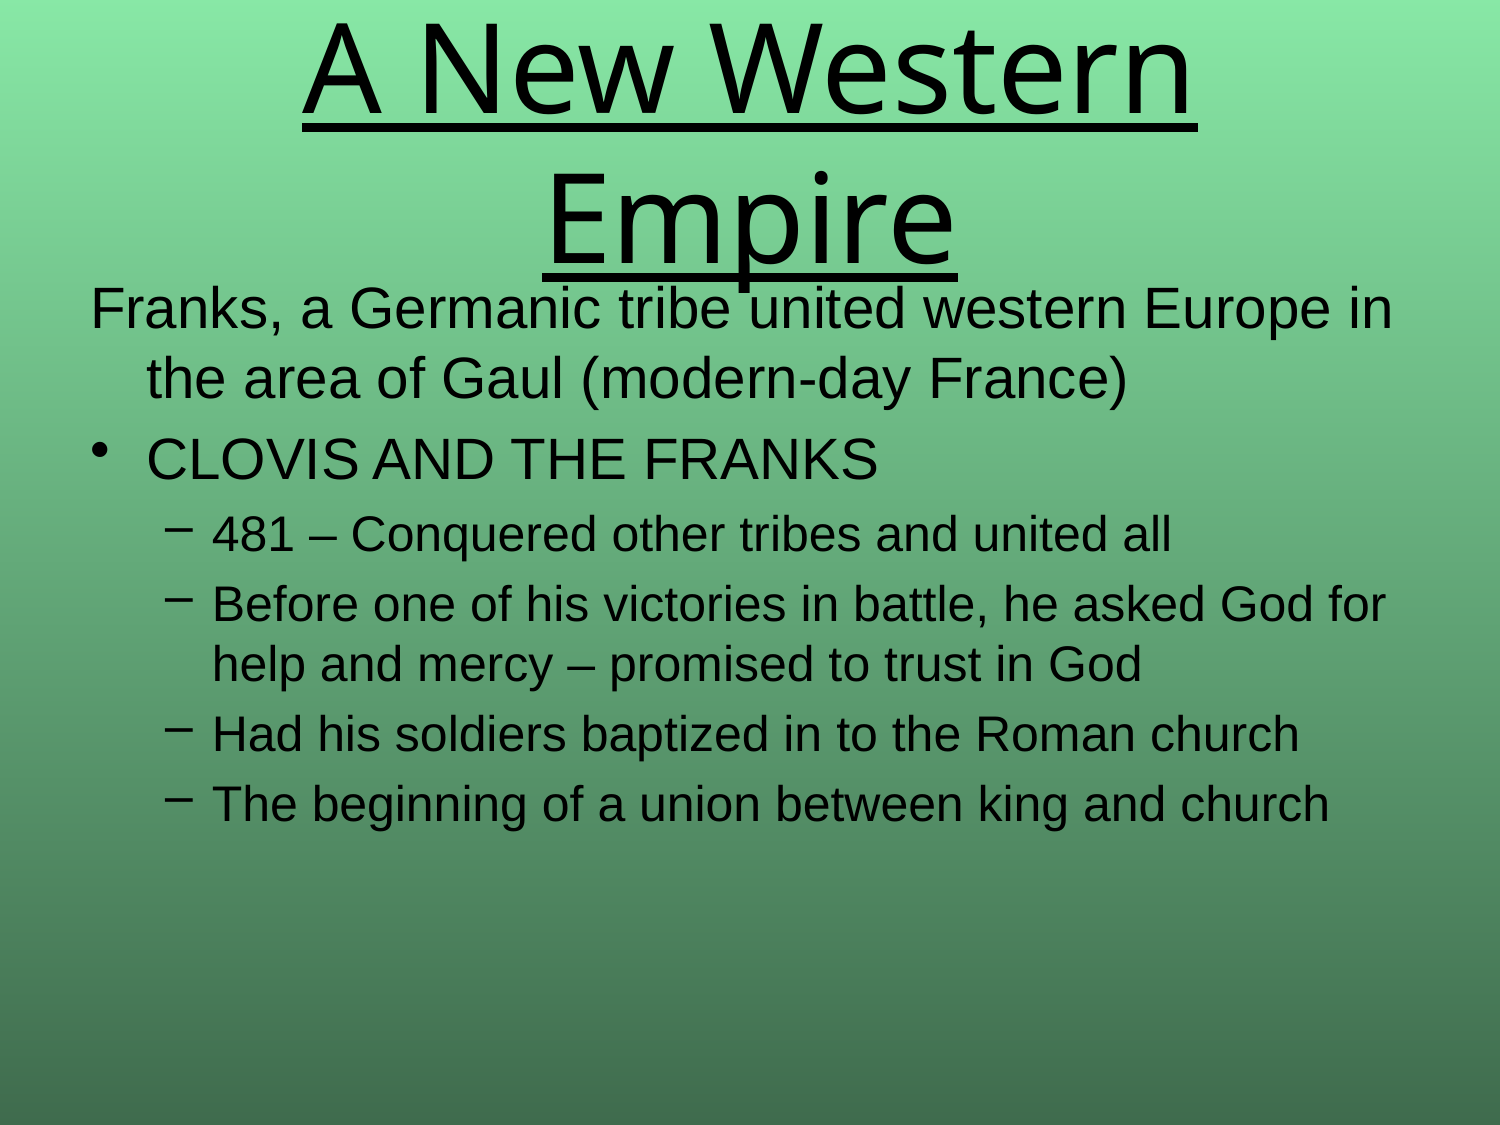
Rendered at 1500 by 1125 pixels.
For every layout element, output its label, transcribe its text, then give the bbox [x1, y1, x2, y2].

title A New Western Empire [74, 44, 1426, 233]
list Franks, a Germanic tribe united western Europe in the area of Gaul (modern-day France) CLOVIS AND THE FRANKS 481 – Conquered other tribes and united all Before one of his victories in battle, he asked God for help and mercy – promised to trust in God Had his soldiers baptized in to the Roman church The beginning of a union between king and church [74, 262, 1426, 1006]
